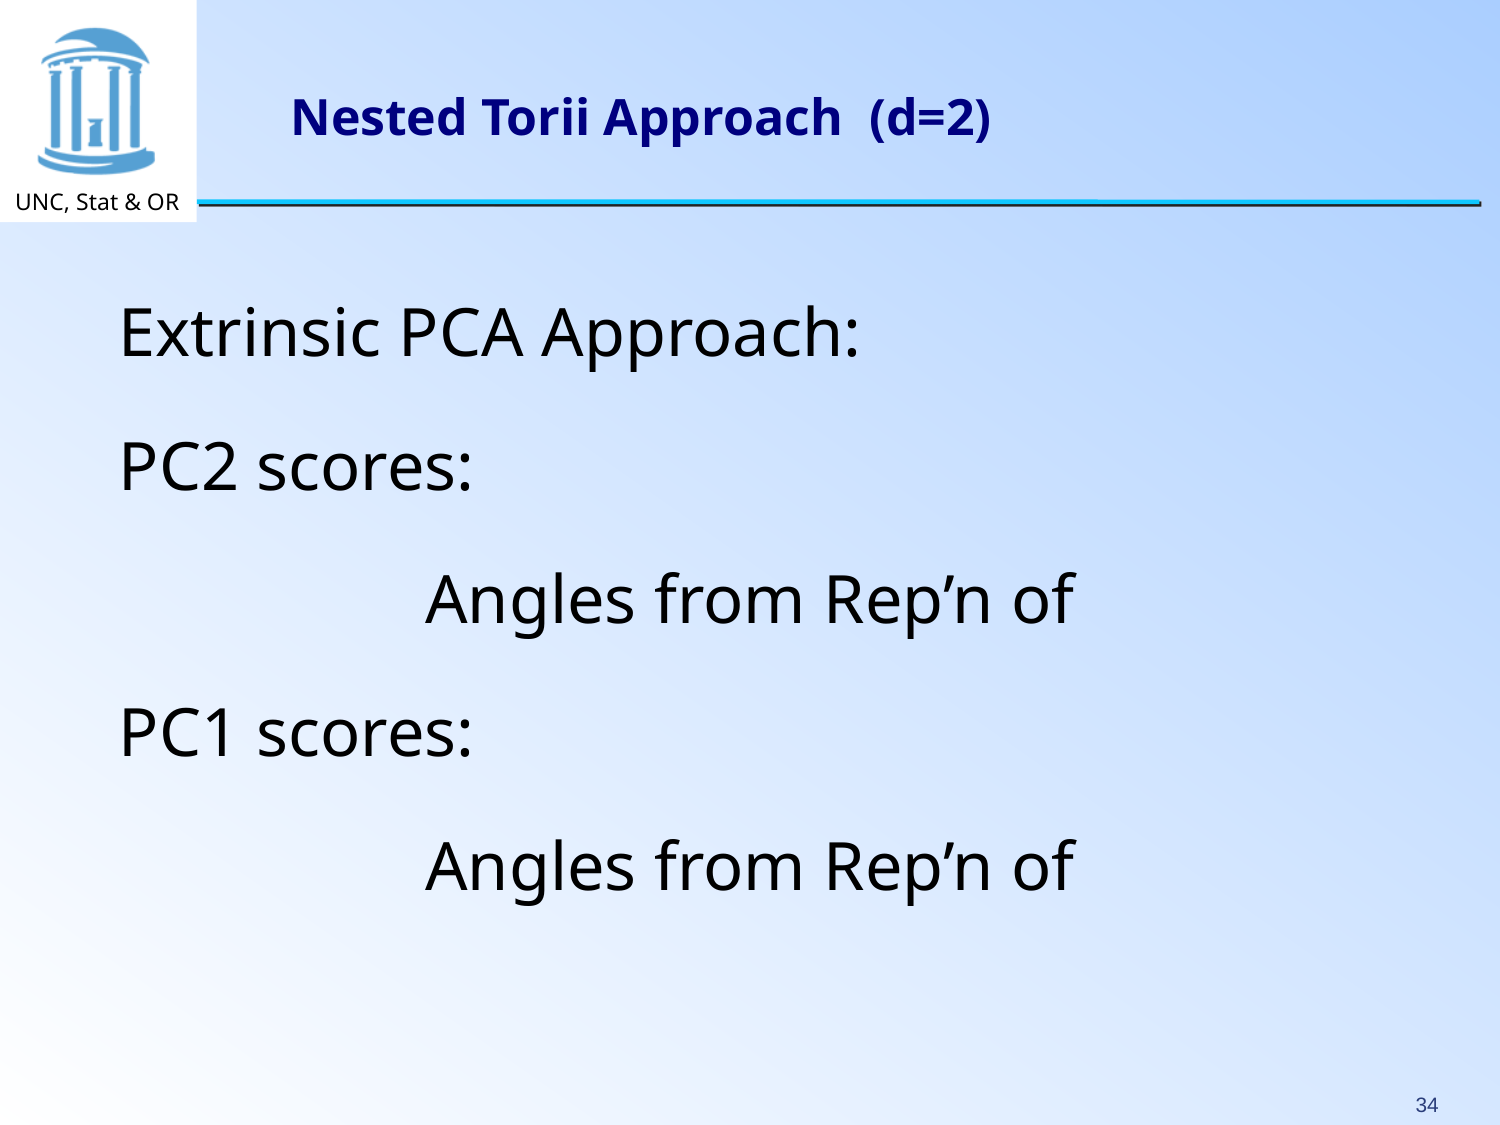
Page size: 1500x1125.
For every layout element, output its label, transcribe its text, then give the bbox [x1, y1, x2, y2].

title Nested Torii Approach (d=2) [275, 75, 1448, 156]
picture [14, 7, 189, 189]
